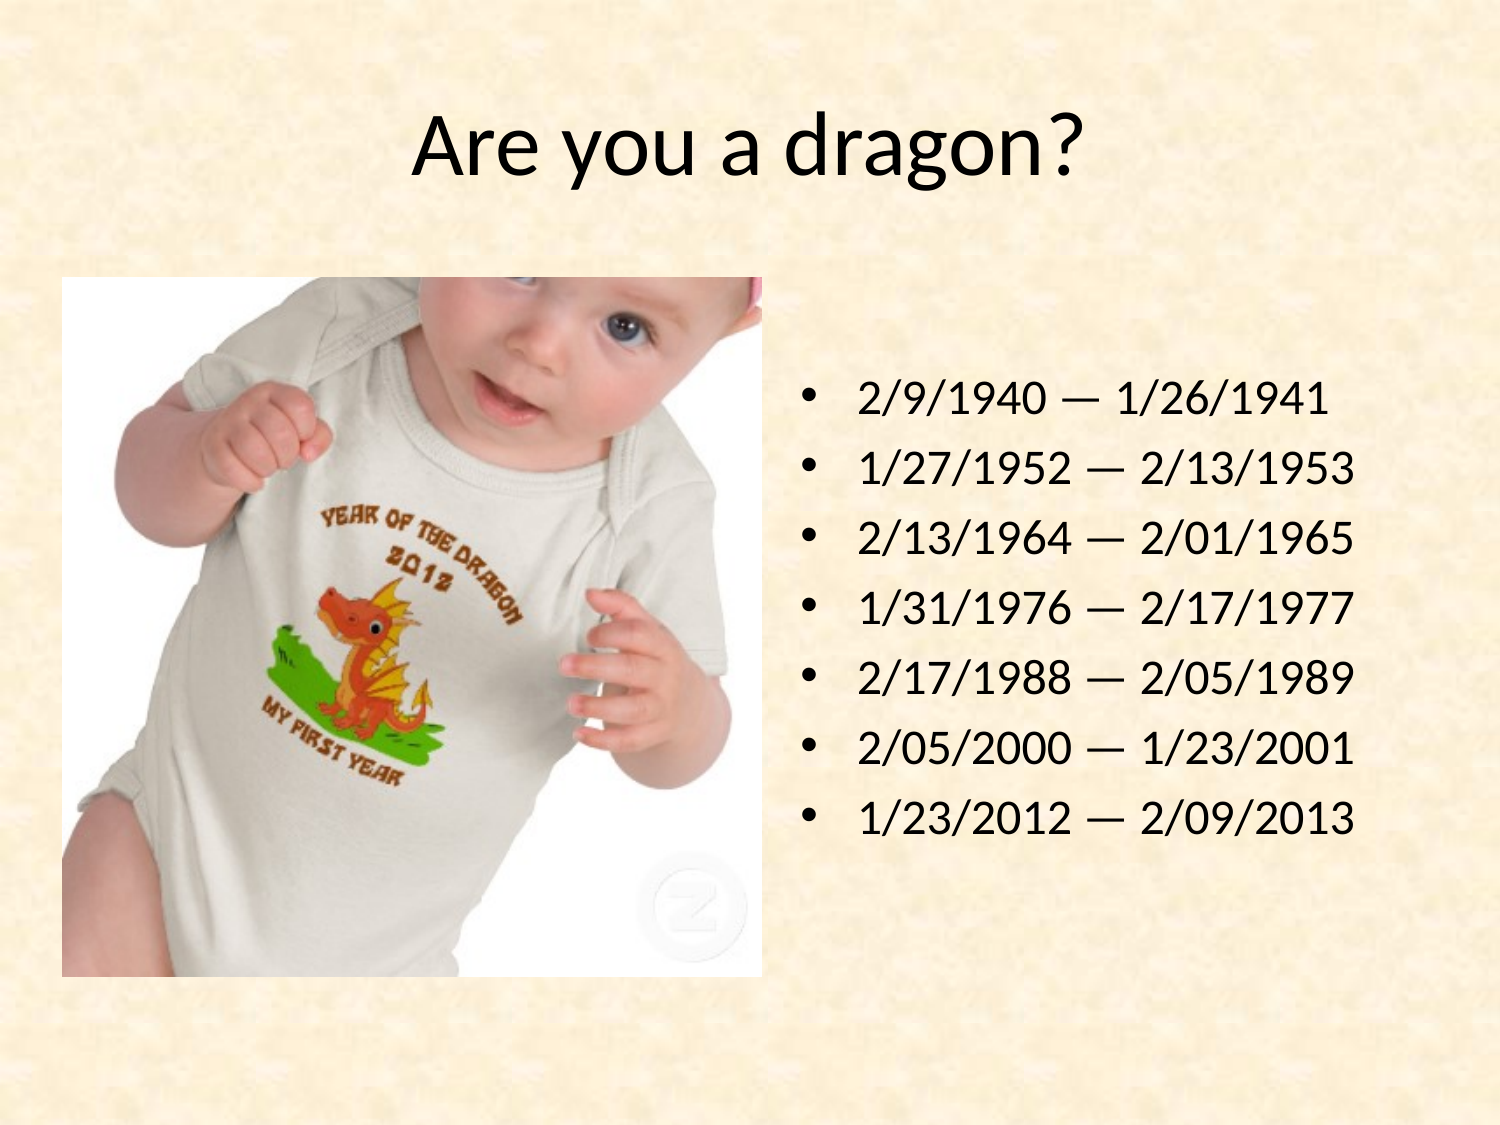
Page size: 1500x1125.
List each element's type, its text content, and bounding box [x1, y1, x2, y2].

title Are you a dragon? [75, 45, 1425, 233]
picture [0, 0, 1500, 1125]
list 2/9/1940 — 1/26/1941 1/27/1952 — 2/13/1953 2/13/1964 — 2/01/1965 1/31/1976 — 2/17/1977 2/17/1988 — 2/05/1989 2/05/2000 — 1/23/2001 1/23/2012 — 2/09/2013 [785, 356, 1449, 1005]
